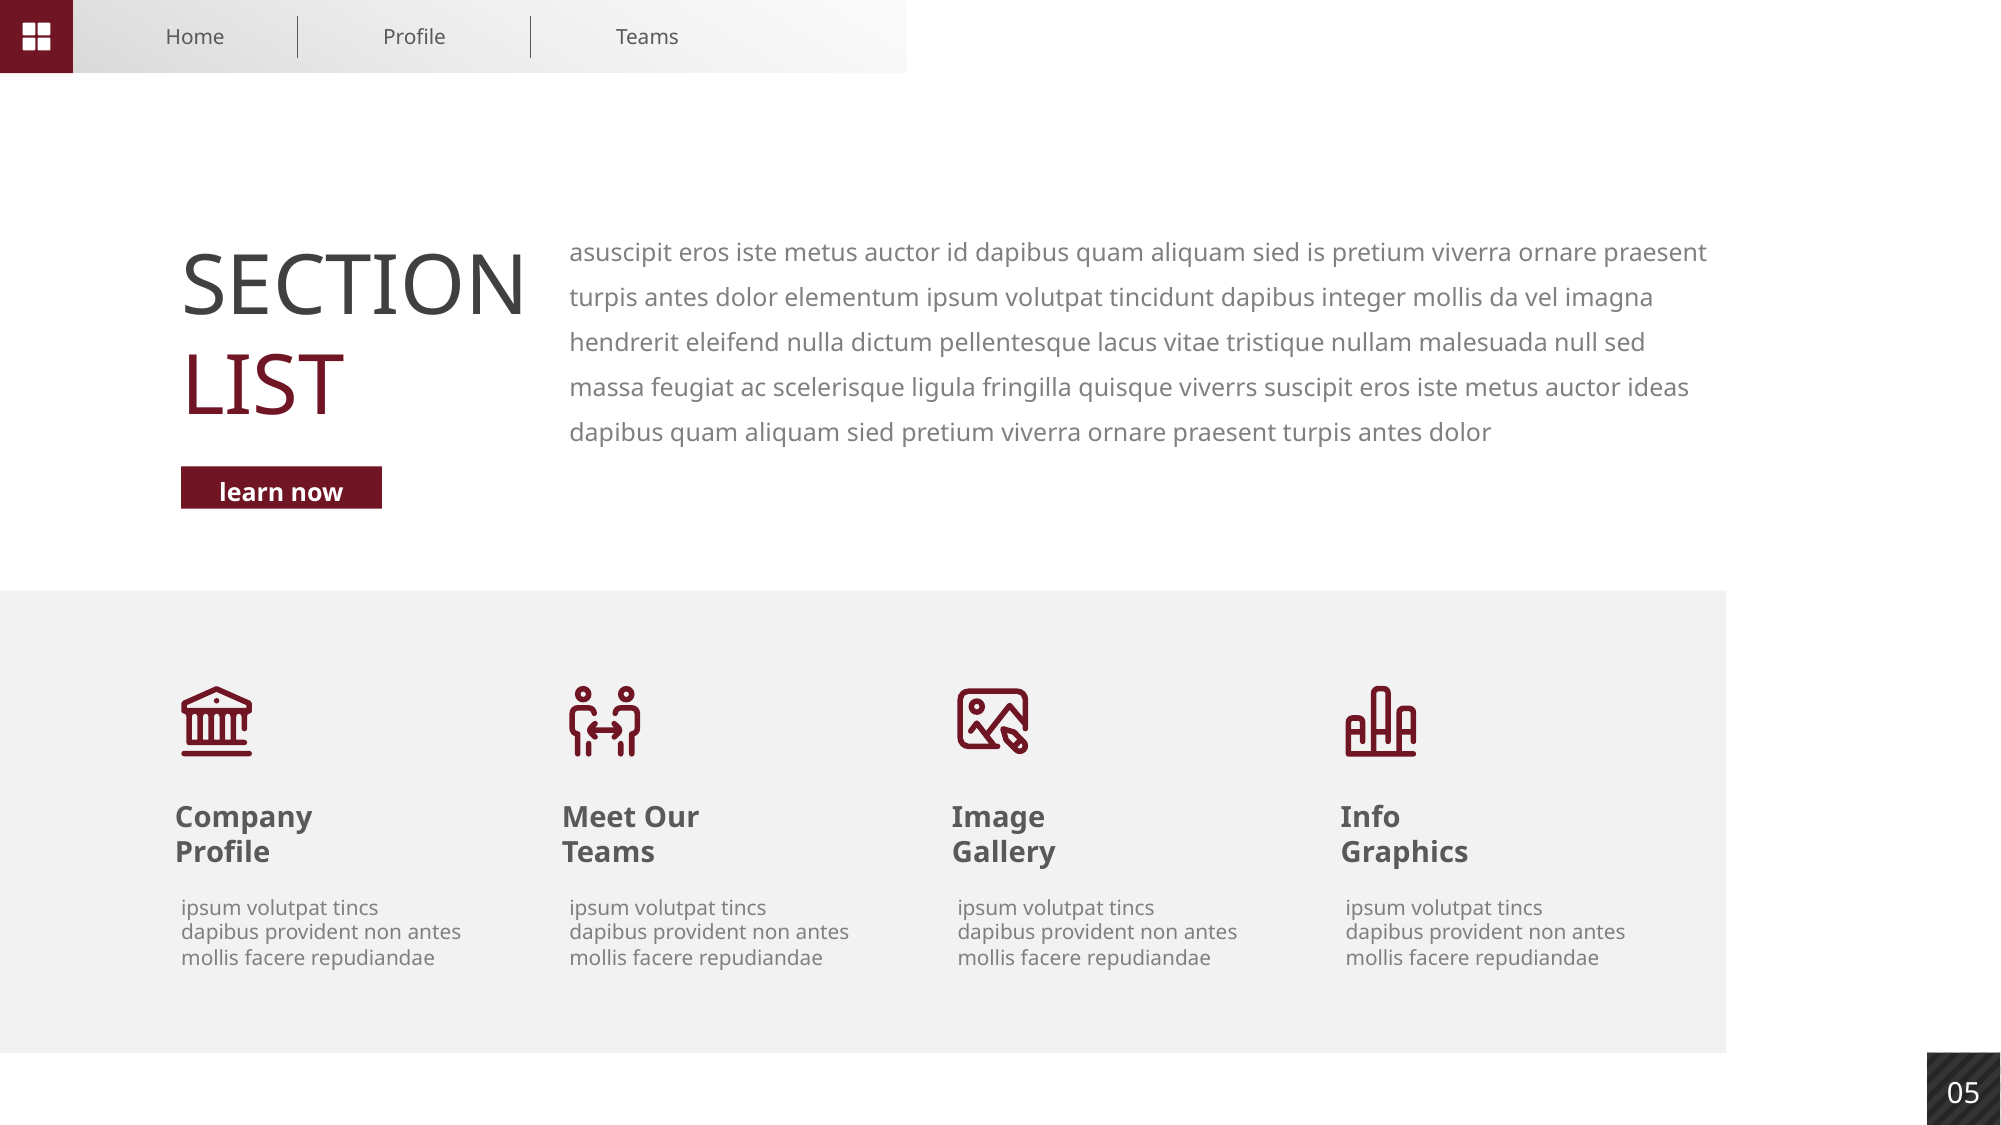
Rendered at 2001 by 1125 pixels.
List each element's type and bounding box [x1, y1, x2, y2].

text_box [0, 0, 2001, 1125]
